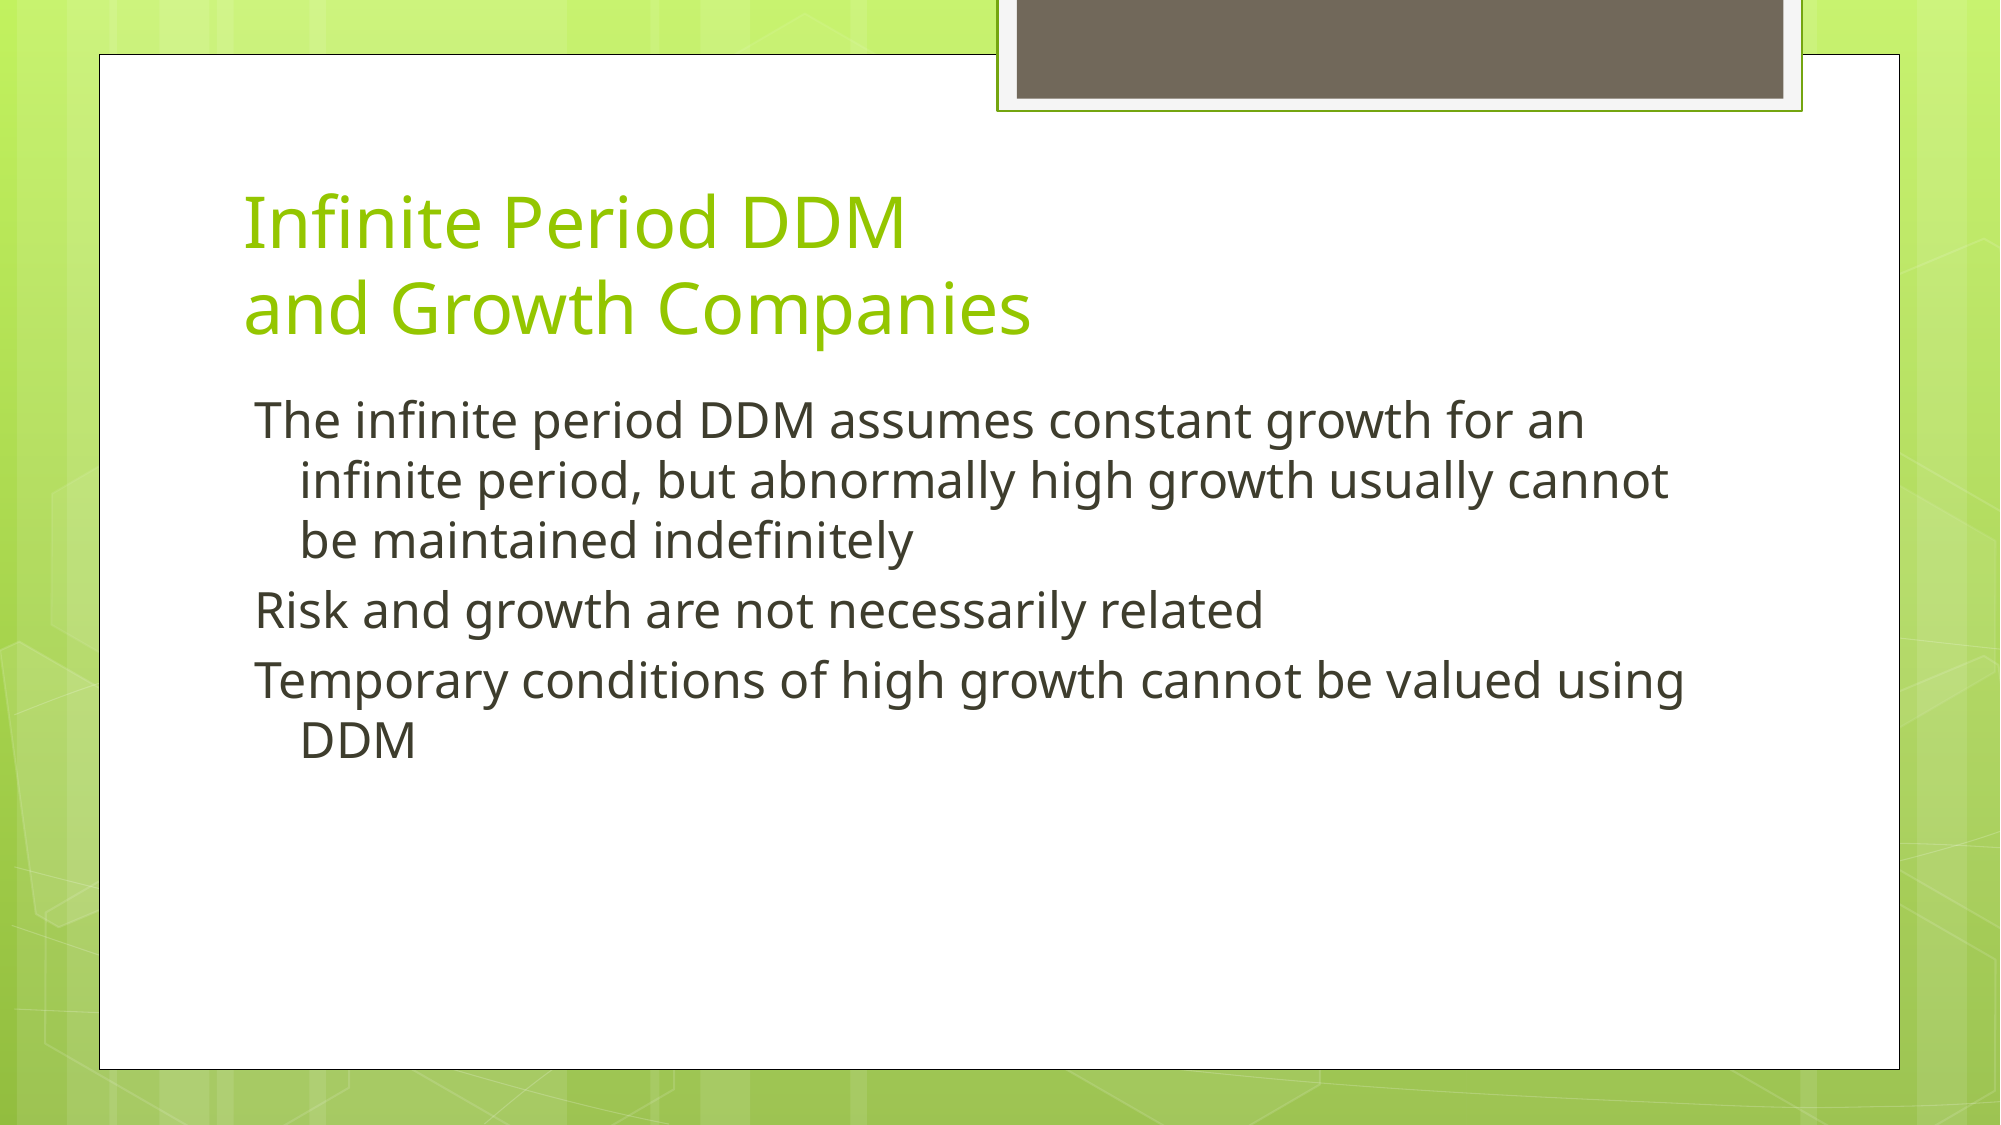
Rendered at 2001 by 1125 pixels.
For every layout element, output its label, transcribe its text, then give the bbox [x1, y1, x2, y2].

list The infinite period DDM assumes constant growth for an infinite period, but abnormally high growth usually cannot be maintained indefinitely Risk and growth are not necessarily related Temporary conditions of high growth cannot be valued using DDM [228, 381, 1711, 957]
title Infinite Period DDM and Growth Companies [228, 168, 1765, 357]
